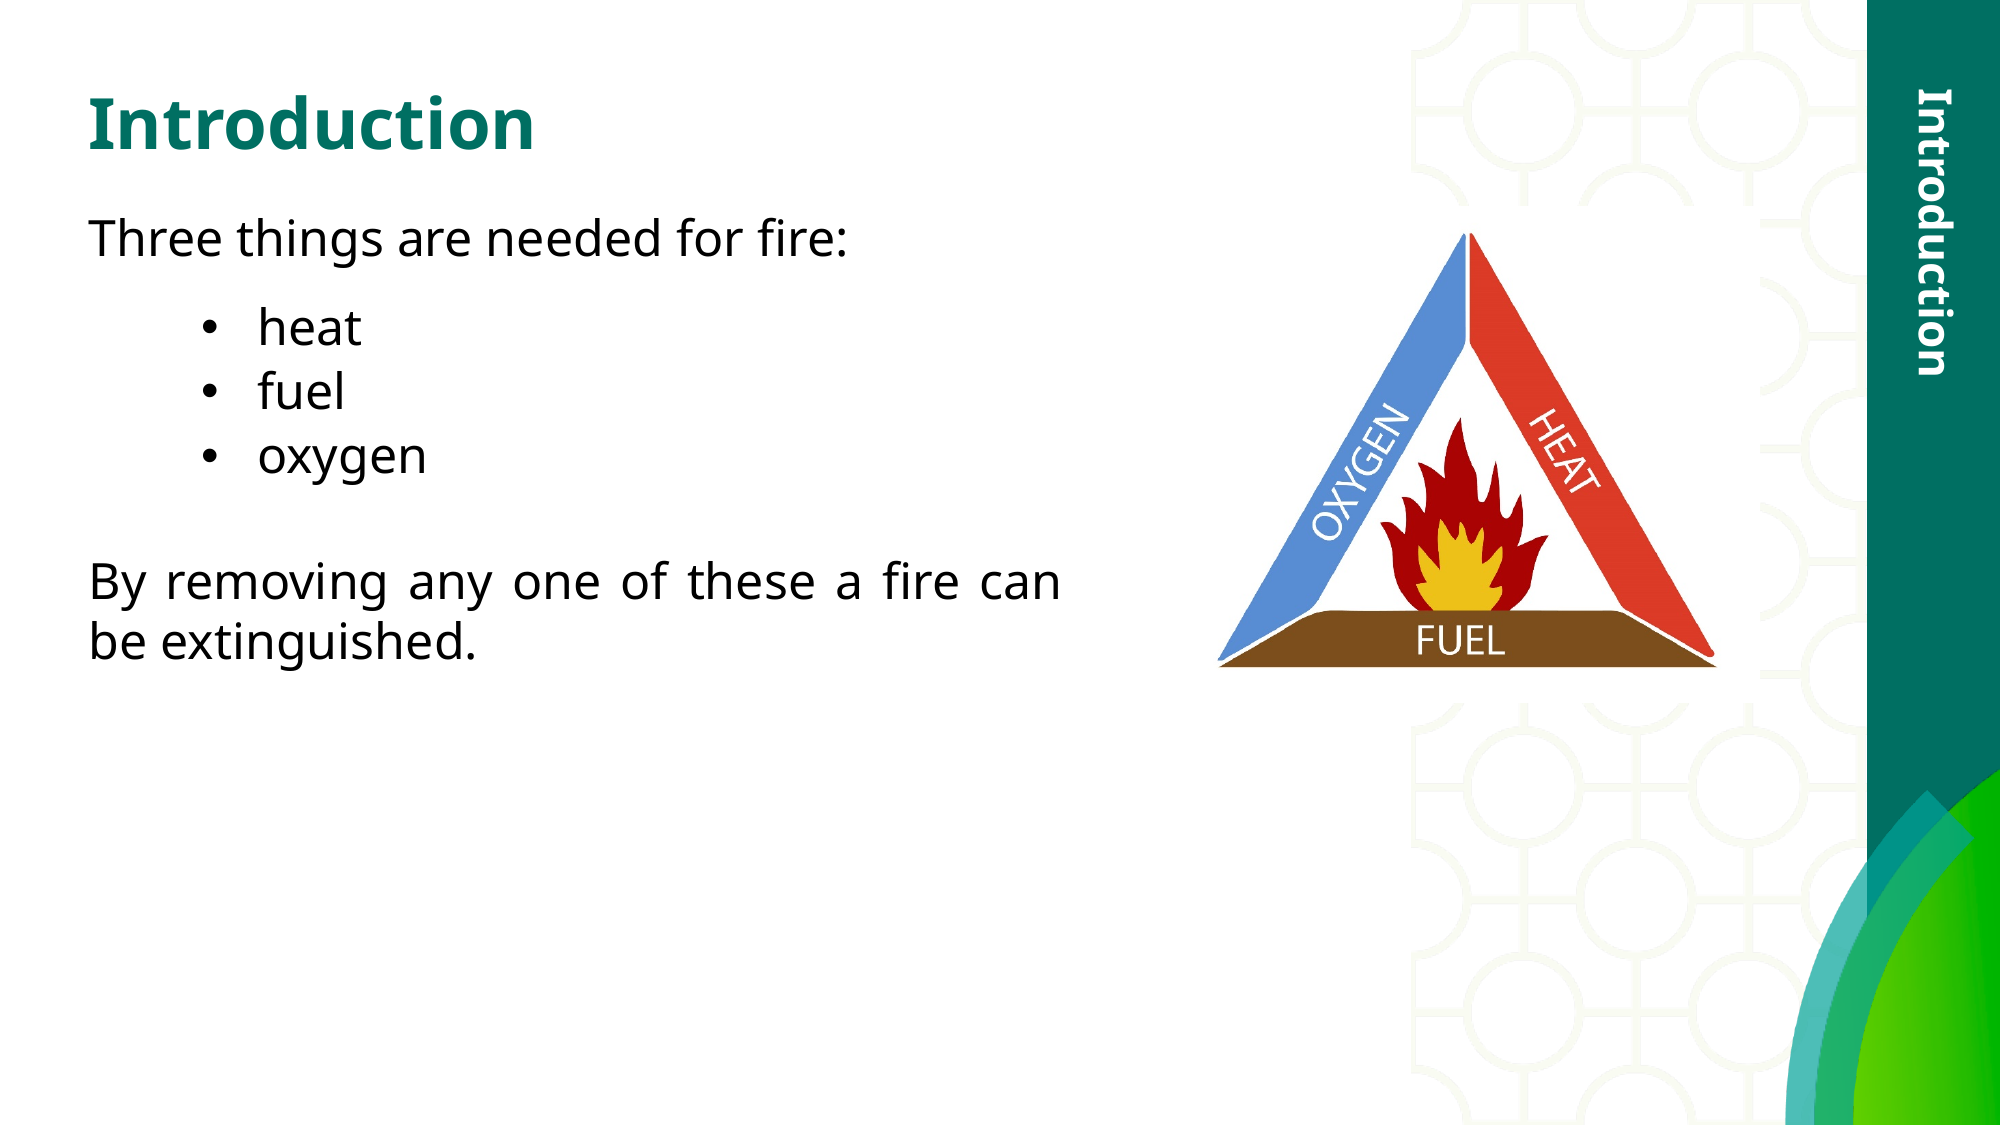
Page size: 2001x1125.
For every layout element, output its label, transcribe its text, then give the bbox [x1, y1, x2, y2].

text_box Introduction [1867, 88, 2000, 765]
list Three things are needed for fire: heat fuel oxygen By removing any one of these a fire can be extinguished. [88, 206, 1063, 765]
picture [1169, 0, 2001, 1125]
title Introduction [88, 88, 1654, 161]
